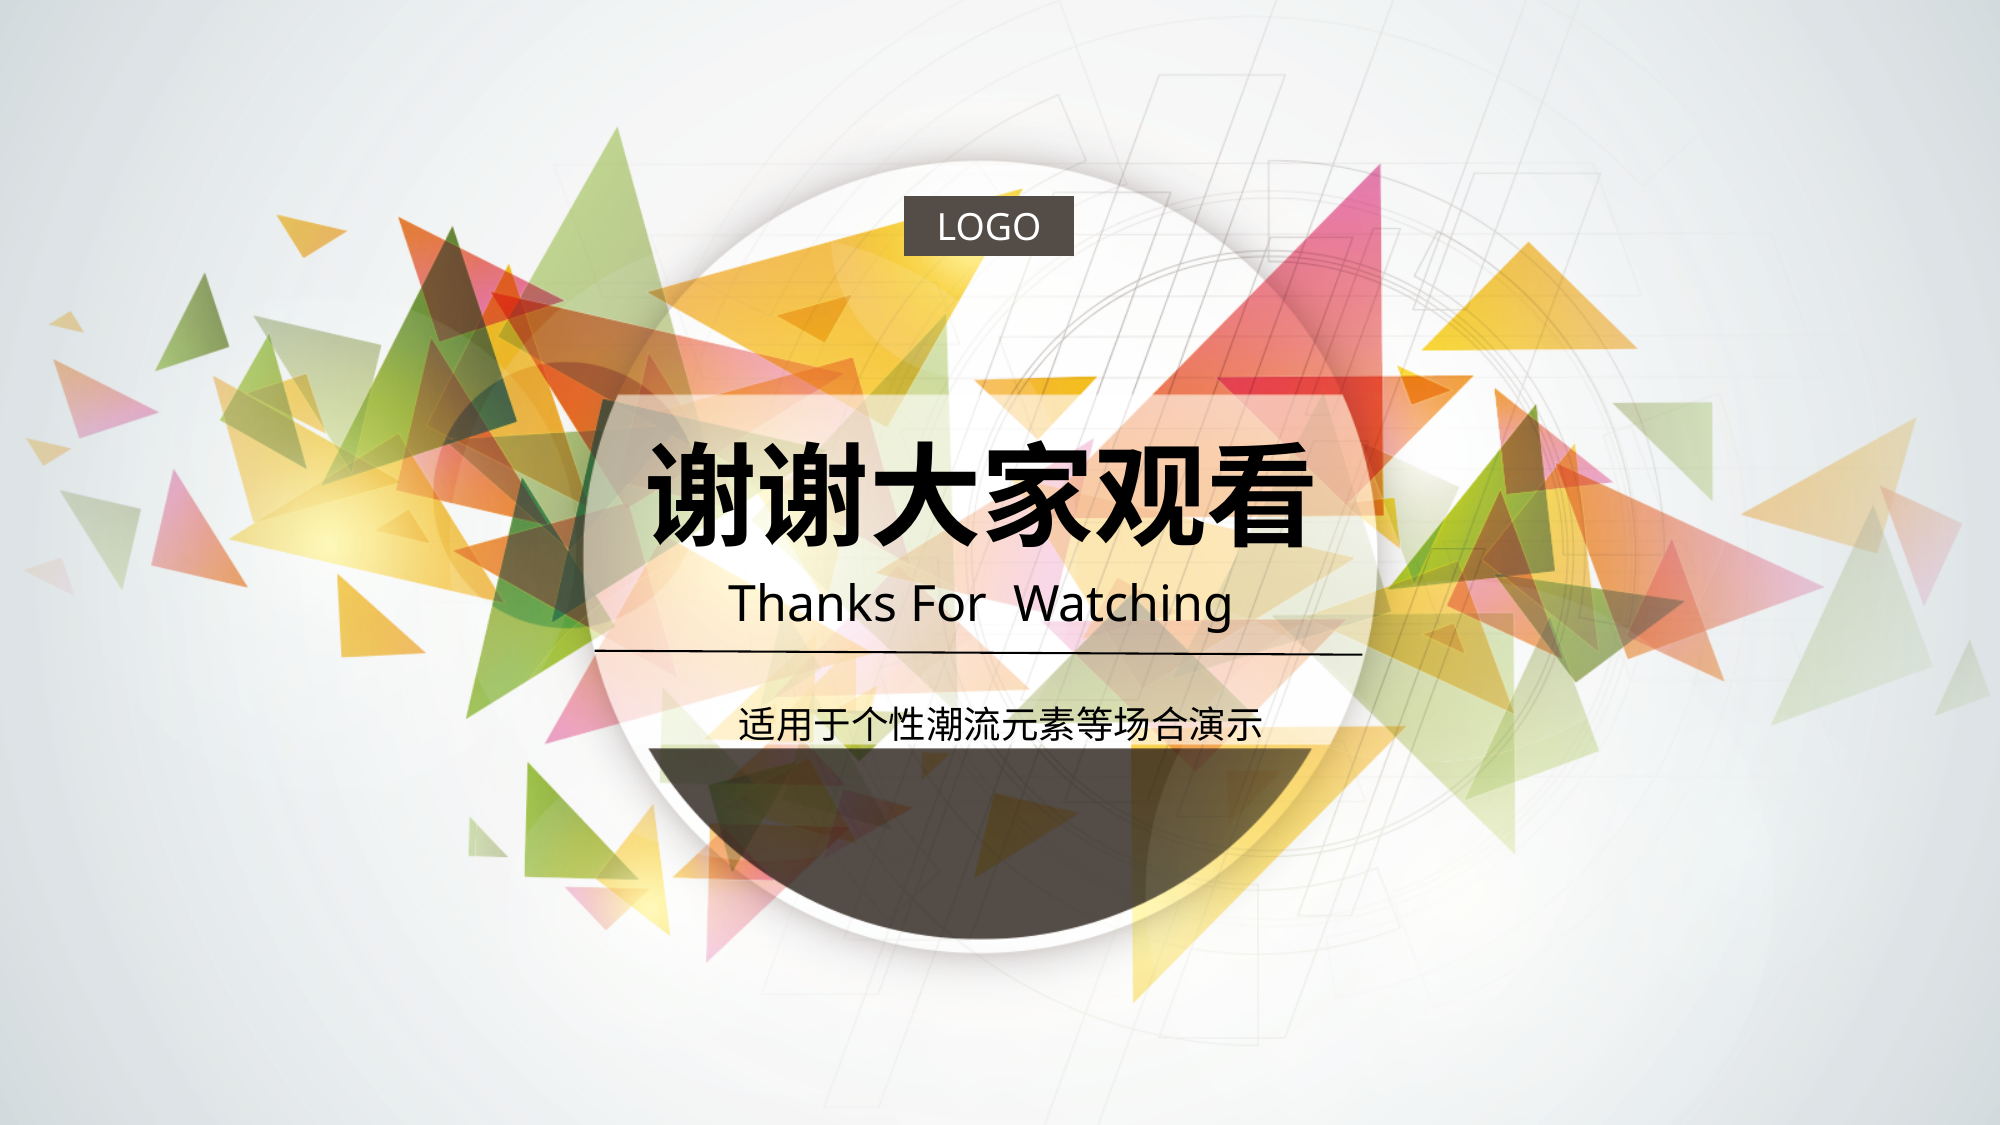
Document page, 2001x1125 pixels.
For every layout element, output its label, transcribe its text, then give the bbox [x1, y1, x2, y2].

text_box Thanks For Watching [691, 539, 1272, 650]
text_box Thanks For Watching [691, 655, 1272, 663]
text_box 谢谢大家观看 [575, 430, 1388, 555]
text_box 适用于个性潮流元素等场合演示 [578, 671, 1424, 754]
picture [0, 0, 2000, 1125]
text_box LOGO [903, 195, 1075, 257]
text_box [594, 650, 1363, 655]
